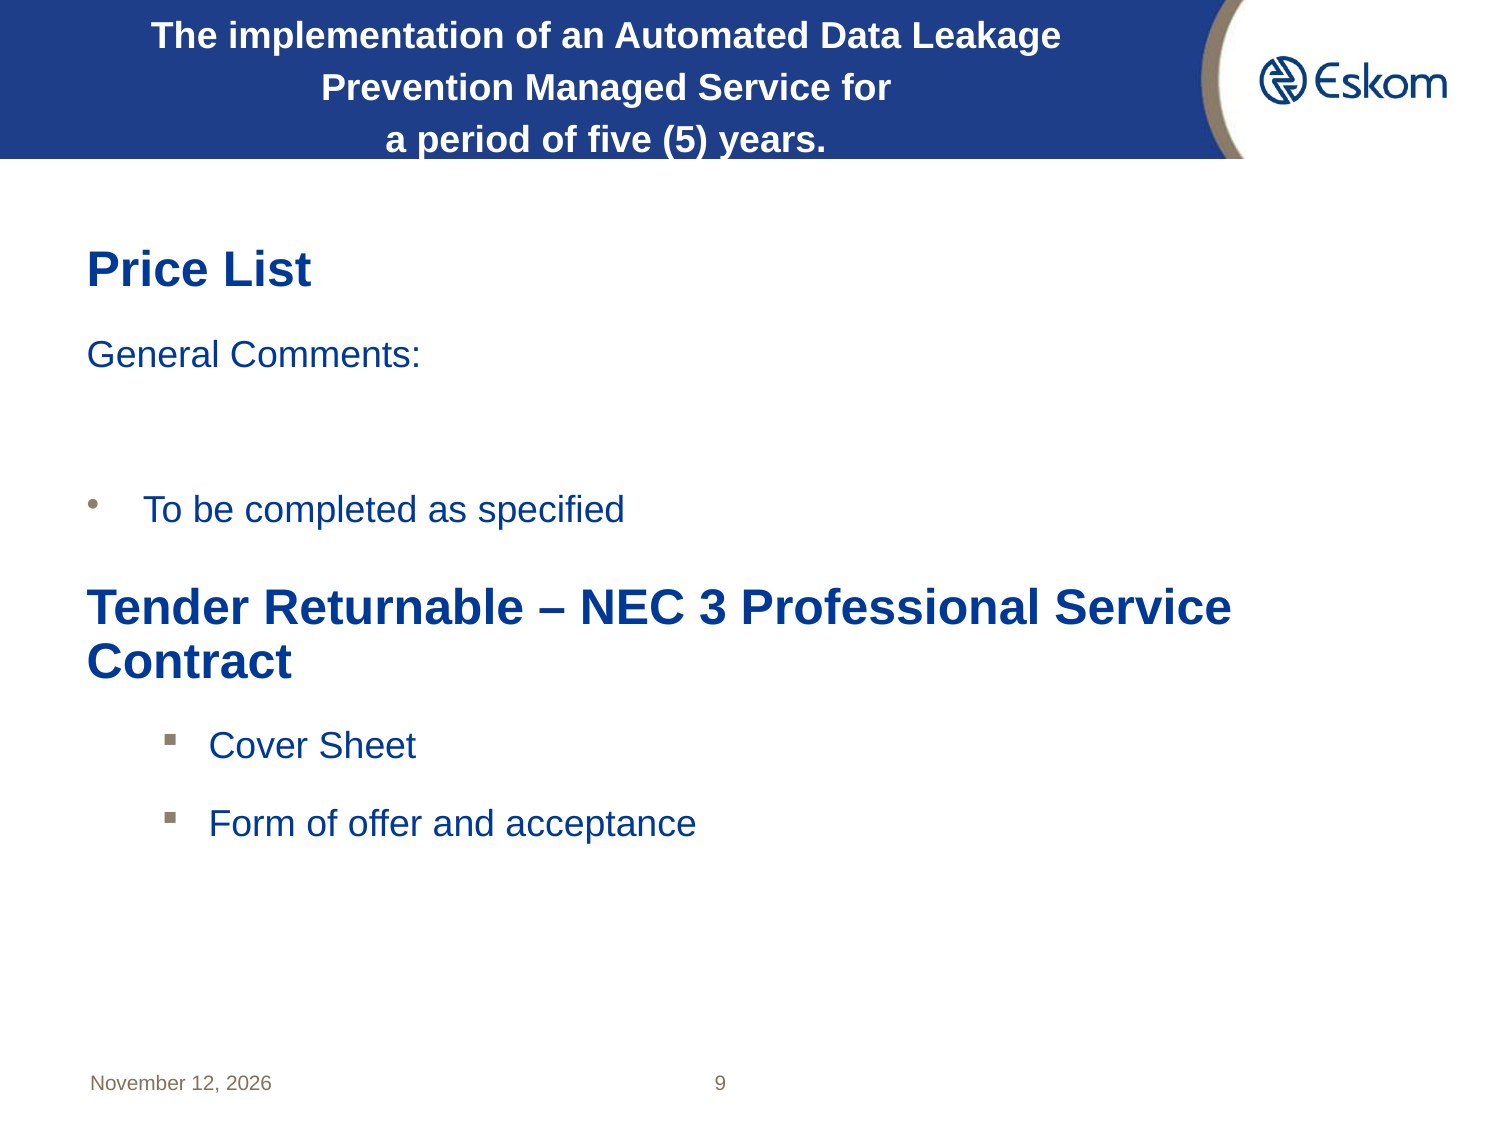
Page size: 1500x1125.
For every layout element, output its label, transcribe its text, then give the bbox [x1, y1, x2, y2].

slide_number 9 [643, 1058, 798, 1103]
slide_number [75, 1058, 361, 1103]
title The implementation of an Automated Data Leakage Prevention Managed Service for a period of five (5) years. [71, 27, 1142, 137]
picture [0, 0, 1246, 159]
list Price List General Comments: To be completed as specified Tender Returnable – NEC 3 Professional Service Contract Cover Sheet Form of offer and acceptance [71, 235, 1447, 1064]
picture [1257, 55, 1450, 105]
